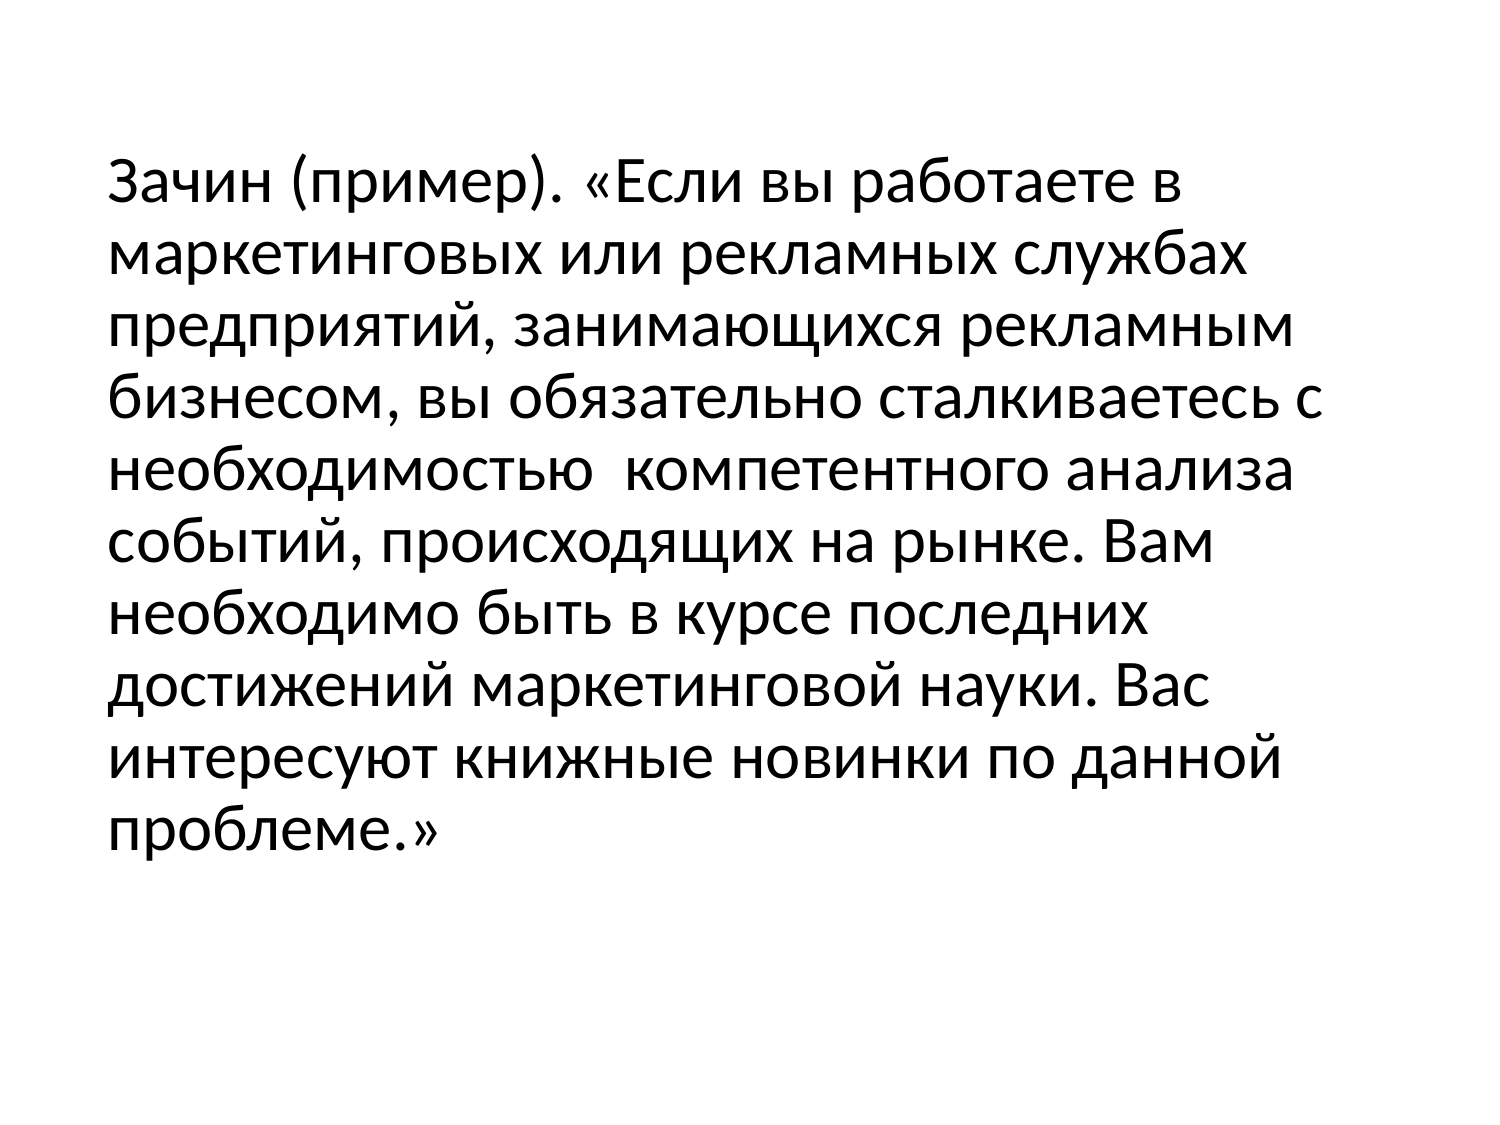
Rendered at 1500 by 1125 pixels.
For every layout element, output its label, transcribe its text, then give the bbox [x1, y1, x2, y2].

list Зачин (пример). «Если вы работаете в маркетинговых или рекламных службах предприятий, занимающихся рекламным бизнесом, вы обязательно сталкиваетесь с необходимостью компетентного анализа событий, происходящих на рынке. Вам необходимо быть в курсе последних достижений маркетинговой науки. Вас интересуют книжные новинки по данной проблеме.» [75, 137, 1425, 1079]
